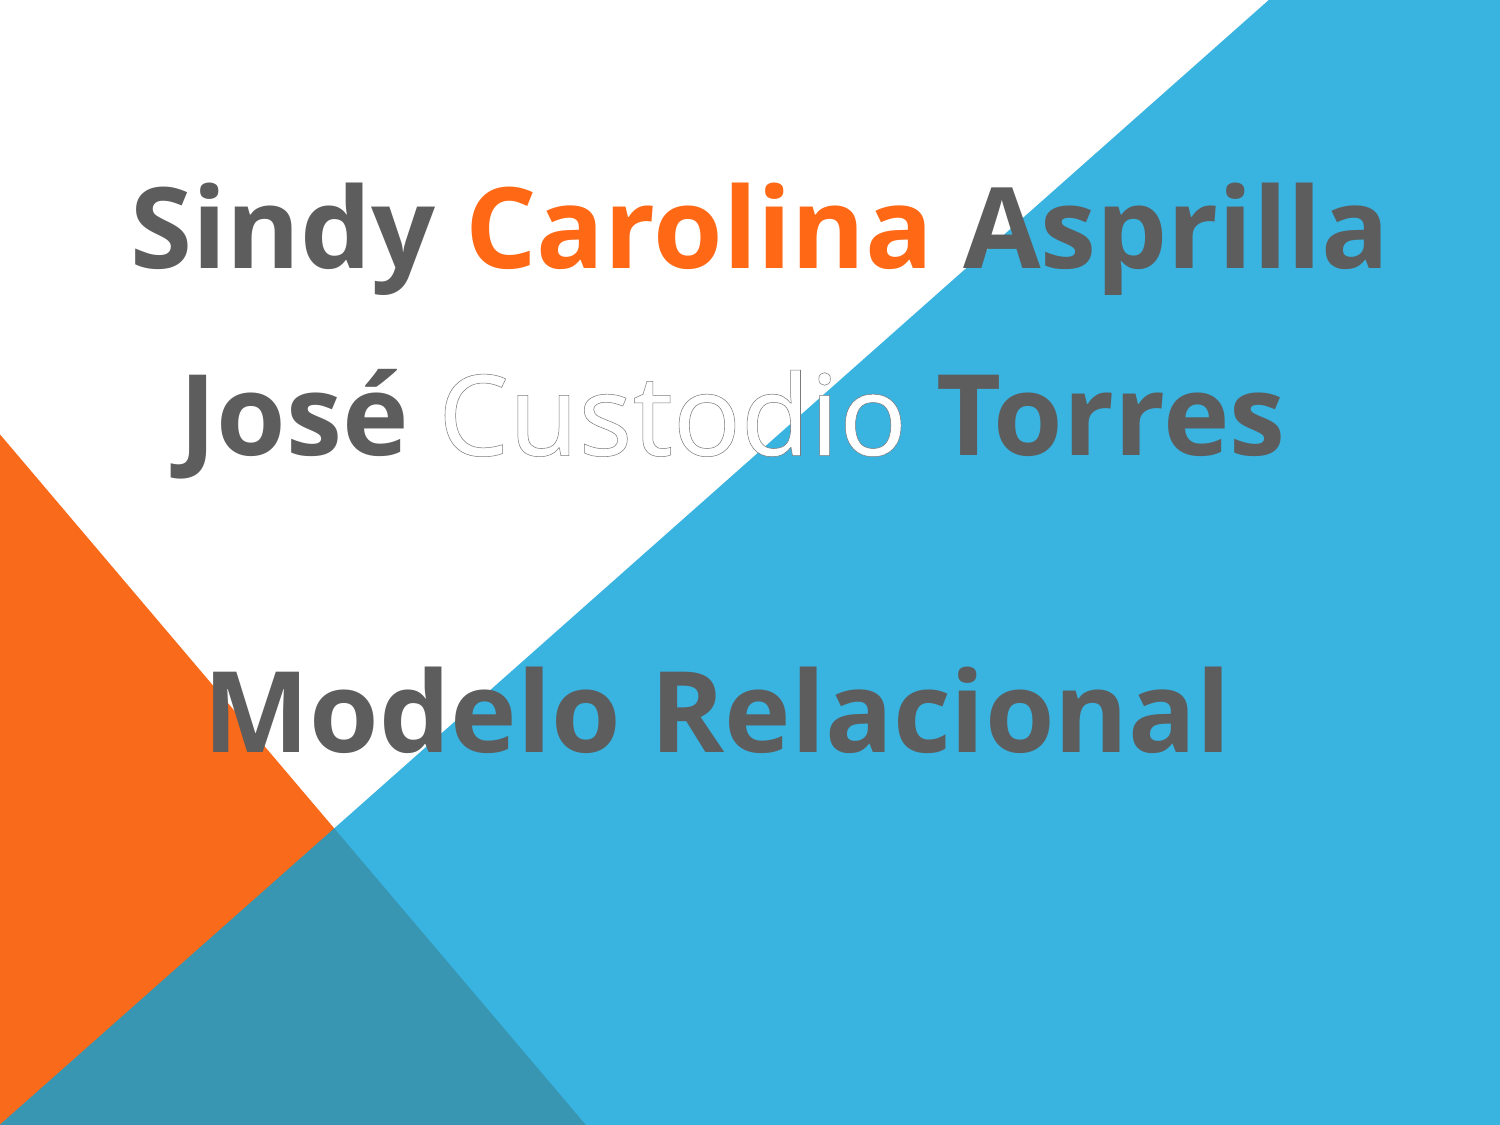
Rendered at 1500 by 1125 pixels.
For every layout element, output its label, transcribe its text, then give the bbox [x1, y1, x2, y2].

text_box José Custodio Torres [164, 335, 1301, 486]
text_box Modelo Relacional [189, 632, 1277, 783]
text_box Sindy Carolina Asprilla [115, 148, 1405, 299]
